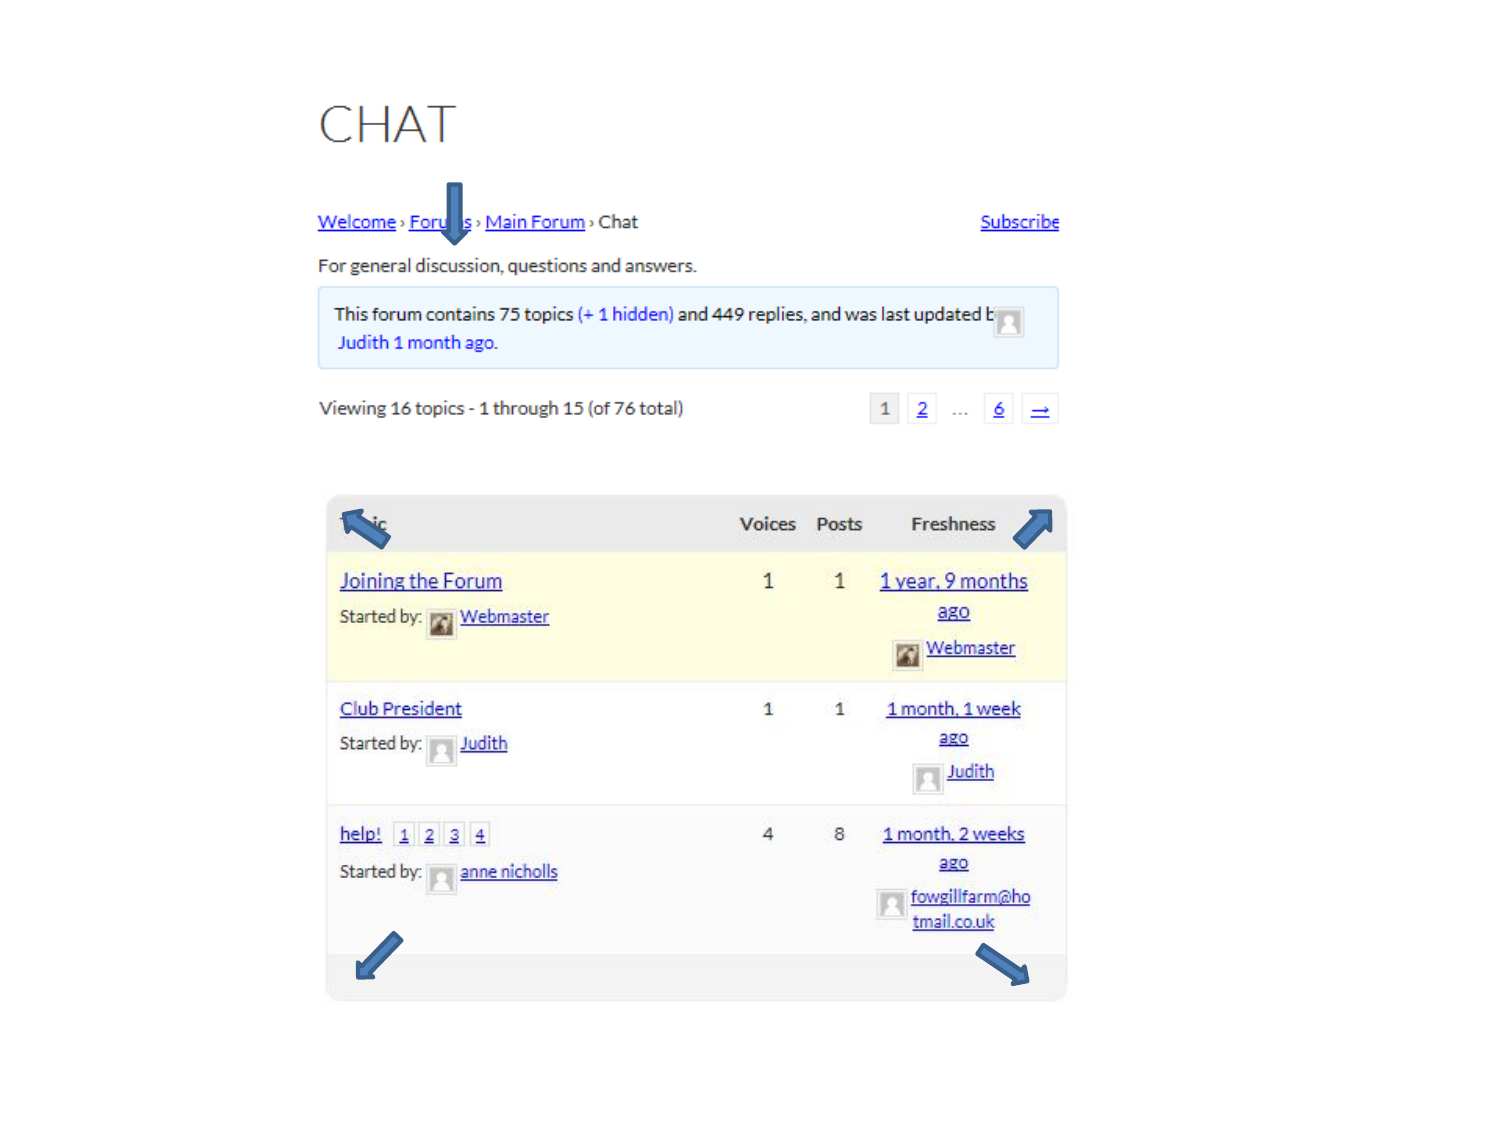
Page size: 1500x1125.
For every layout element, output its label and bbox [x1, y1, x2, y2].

picture [300, 89, 1067, 430]
picture [312, 479, 1075, 1012]
